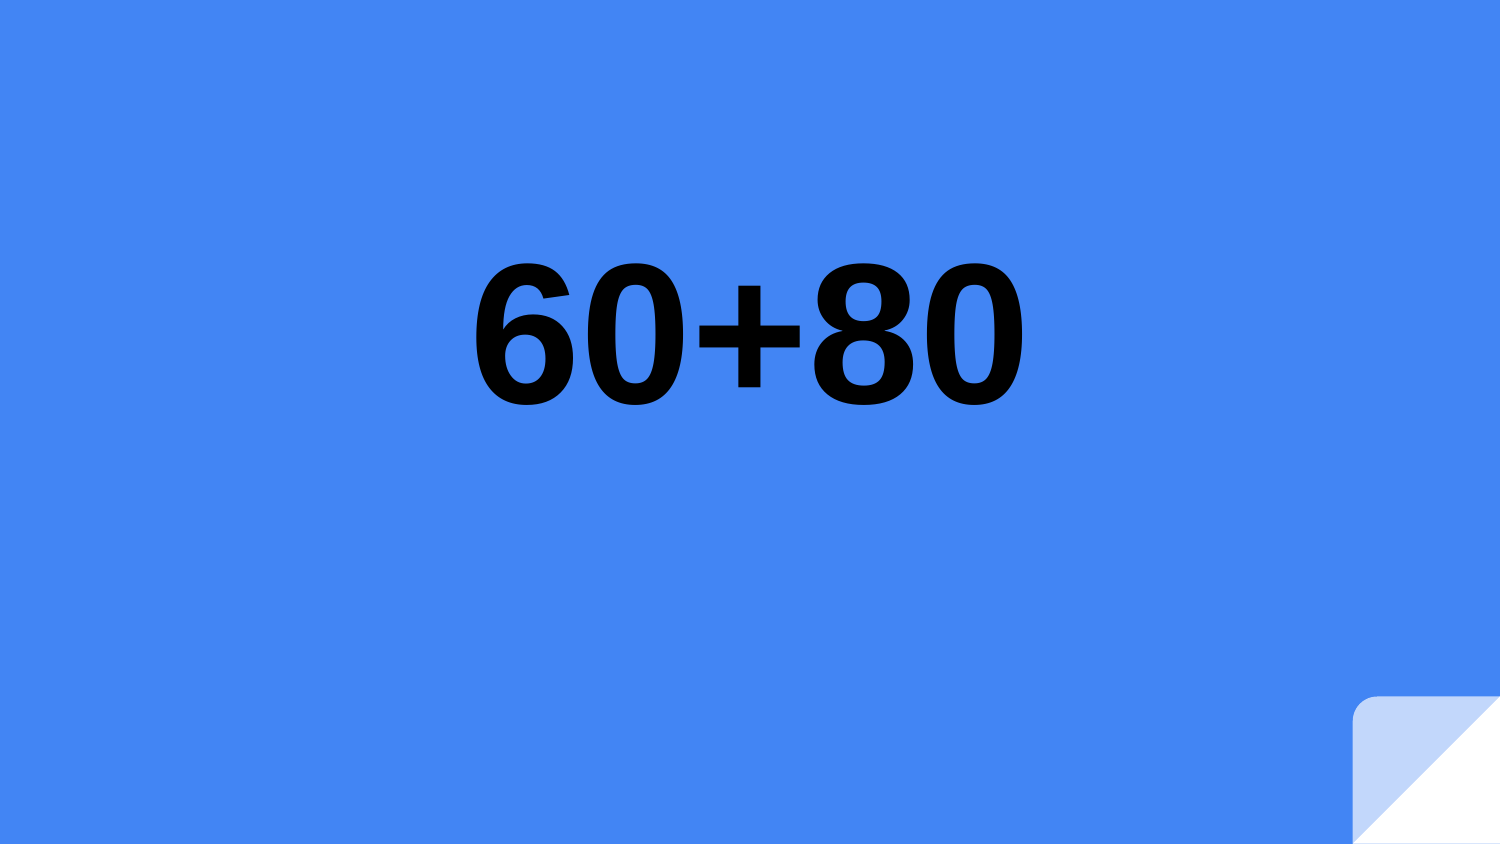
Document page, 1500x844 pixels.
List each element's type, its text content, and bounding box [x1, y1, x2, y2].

title 60+80 [51, 207, 1449, 459]
